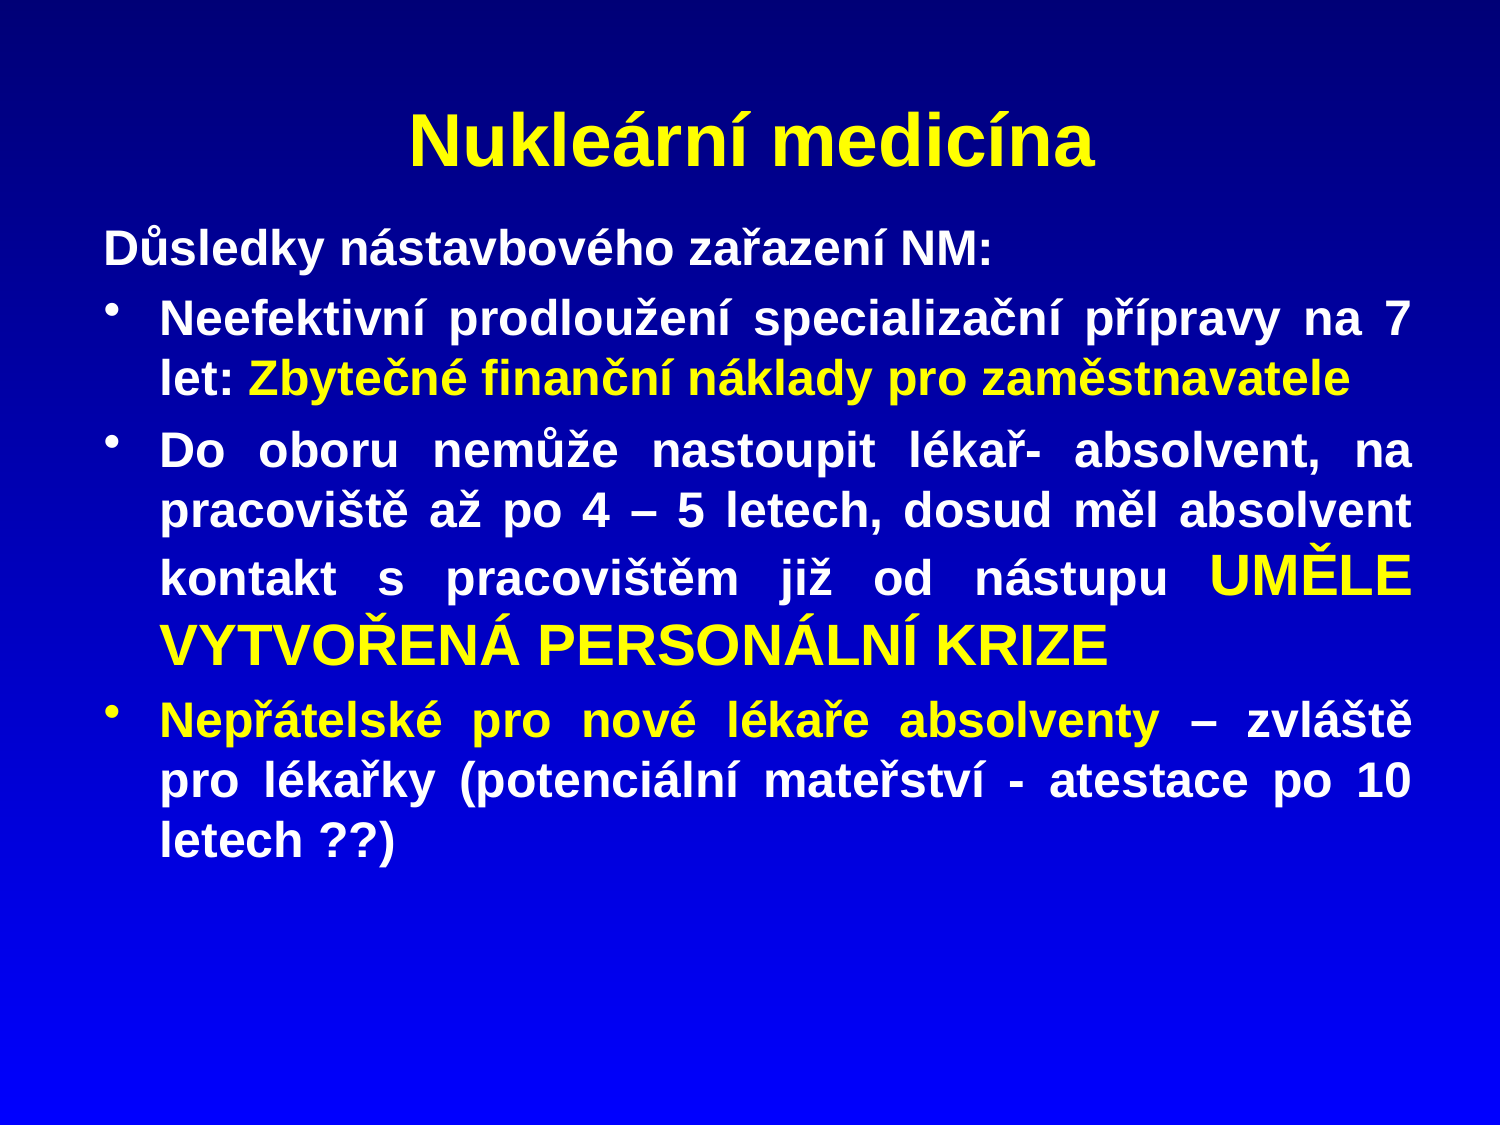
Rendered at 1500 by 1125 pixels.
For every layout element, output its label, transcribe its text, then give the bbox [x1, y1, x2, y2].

list Důsledky nástavbového zařazení NM: Neefektivní prodloužení specializační přípravy na 7 let: Zbytečné finanční náklady pro zaměstnavatele Do oboru nemůže nastoupit lékař- absolvent, na pracoviště až po 4 – 5 letech, dosud měl absolvent kontakt s pracovištěm již od nástupu UMĚLE VYTVOŘENÁ PERSONÁLNÍ KRIZE Nepřátelské pro nové lékaře absolventy – zvláště pro lékařky (potenciální mateřství - atestace po 10 letech ??) [88, 208, 1429, 951]
title Nukleární medicína [76, 42, 1427, 231]
